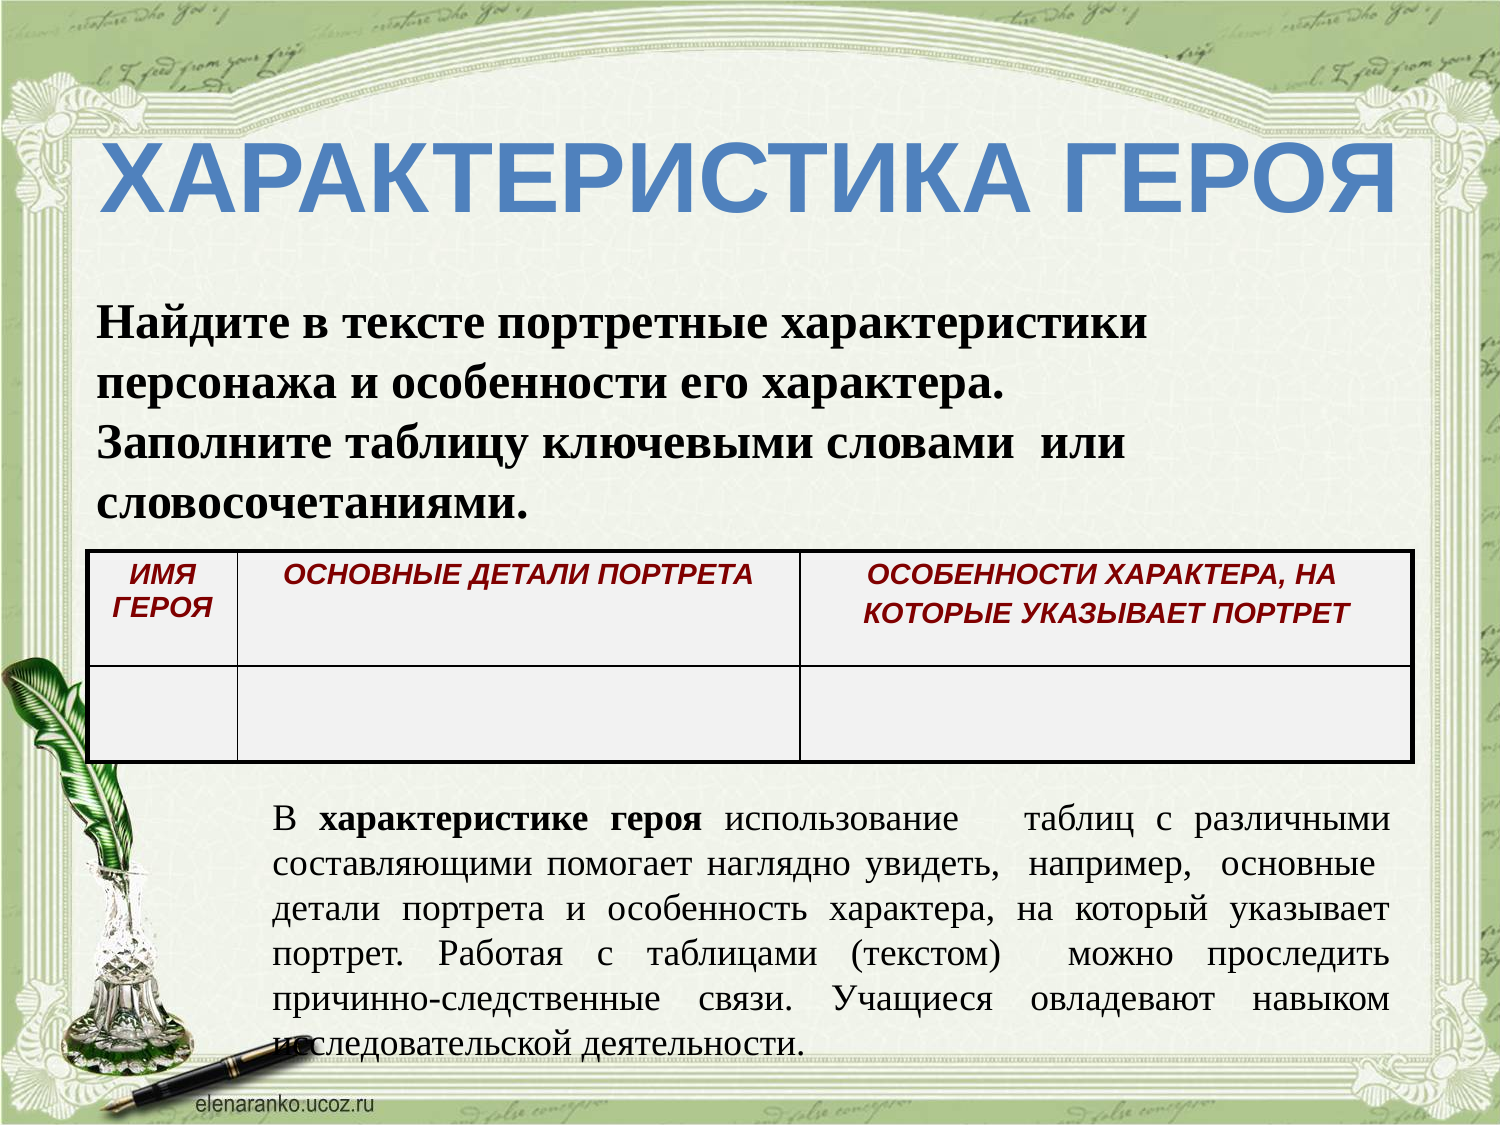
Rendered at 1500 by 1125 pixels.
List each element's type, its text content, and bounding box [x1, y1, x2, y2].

table_header ИМЯ ГЕРОЯ [90, 553, 237, 665]
text_box ХАРАКТЕРИСТИКА ГЕРОЯ [0, 105, 1500, 241]
table_header ОСНОВНЫЕ ДЕТАЛИ ПОРТРЕТА [238, 553, 799, 665]
table_cell [238, 667, 799, 760]
text_box Найдите в тексте портретные характеристики персонажа и особенности его характера. Заполните таблицу ключевыми словами или словосочетаниями. [82, 281, 1383, 671]
text_box В характеристике героя использование таблиц с различными составляющими помогает наглядно увидеть, например, основные детали портрета и особенность характера, на который указывает портрет. Работая с таблицами (текстом) можно проследить причинно-следственные связи. Учащиеся овладевают навыком исследовательской деятельности. [257, 785, 1407, 1115]
picture [0, 0, 1500, 105]
table_cell [90, 667, 237, 760]
table_header ОСОБЕННОСТИ ХАРАКТЕРА, НА КОТОРЫЕ УКАЗЫВАЕТ ПОРТРЕТ [801, 553, 1410, 665]
table_cell [801, 667, 1410, 760]
picture [0, 241, 1500, 1125]
